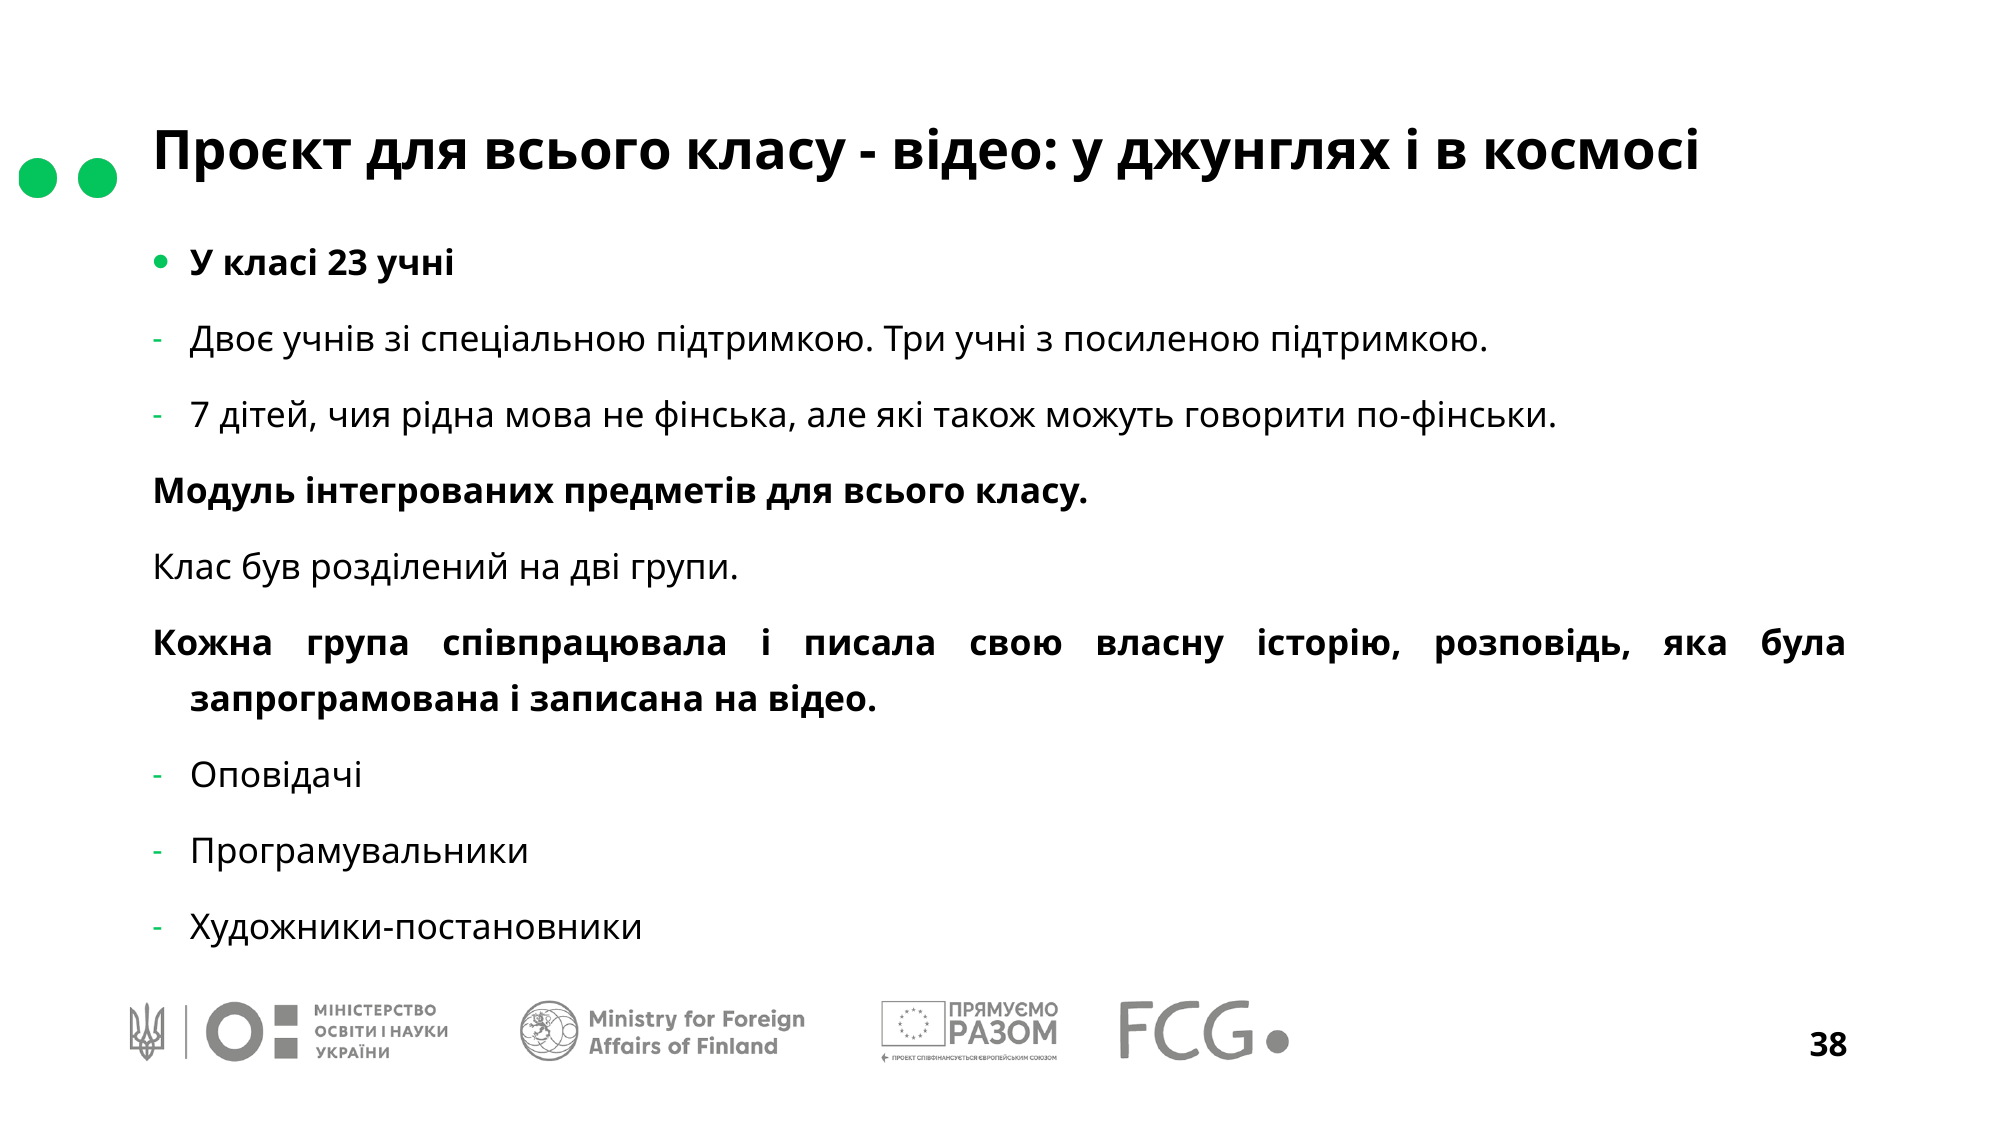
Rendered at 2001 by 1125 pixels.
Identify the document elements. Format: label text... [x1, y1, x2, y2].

picture [18, 158, 117, 198]
list У класі 23 учні Двоє учнів зі спеціальною підтримкою. Три учні з посиленою підтримкою. 7 дітей, чия рідна мова не фінська, але які також можуть говорити по-фінськи. Модуль інтегрованих предметів для всього класу. Клас був розділений на дві групи. Кожна група співпрацювала і писала свою власну історію, розповідь, яка була запрограмована і записана на відео. Оповідачі Програмувальники Художники-постановники [137, 219, 1863, 990]
title Проєкт для всього класу - відео: у джунглях і в космосі [137, 59, 1863, 219]
slide_number 38 [1736, 1015, 1863, 1076]
picture [42, 940, 1374, 1125]
